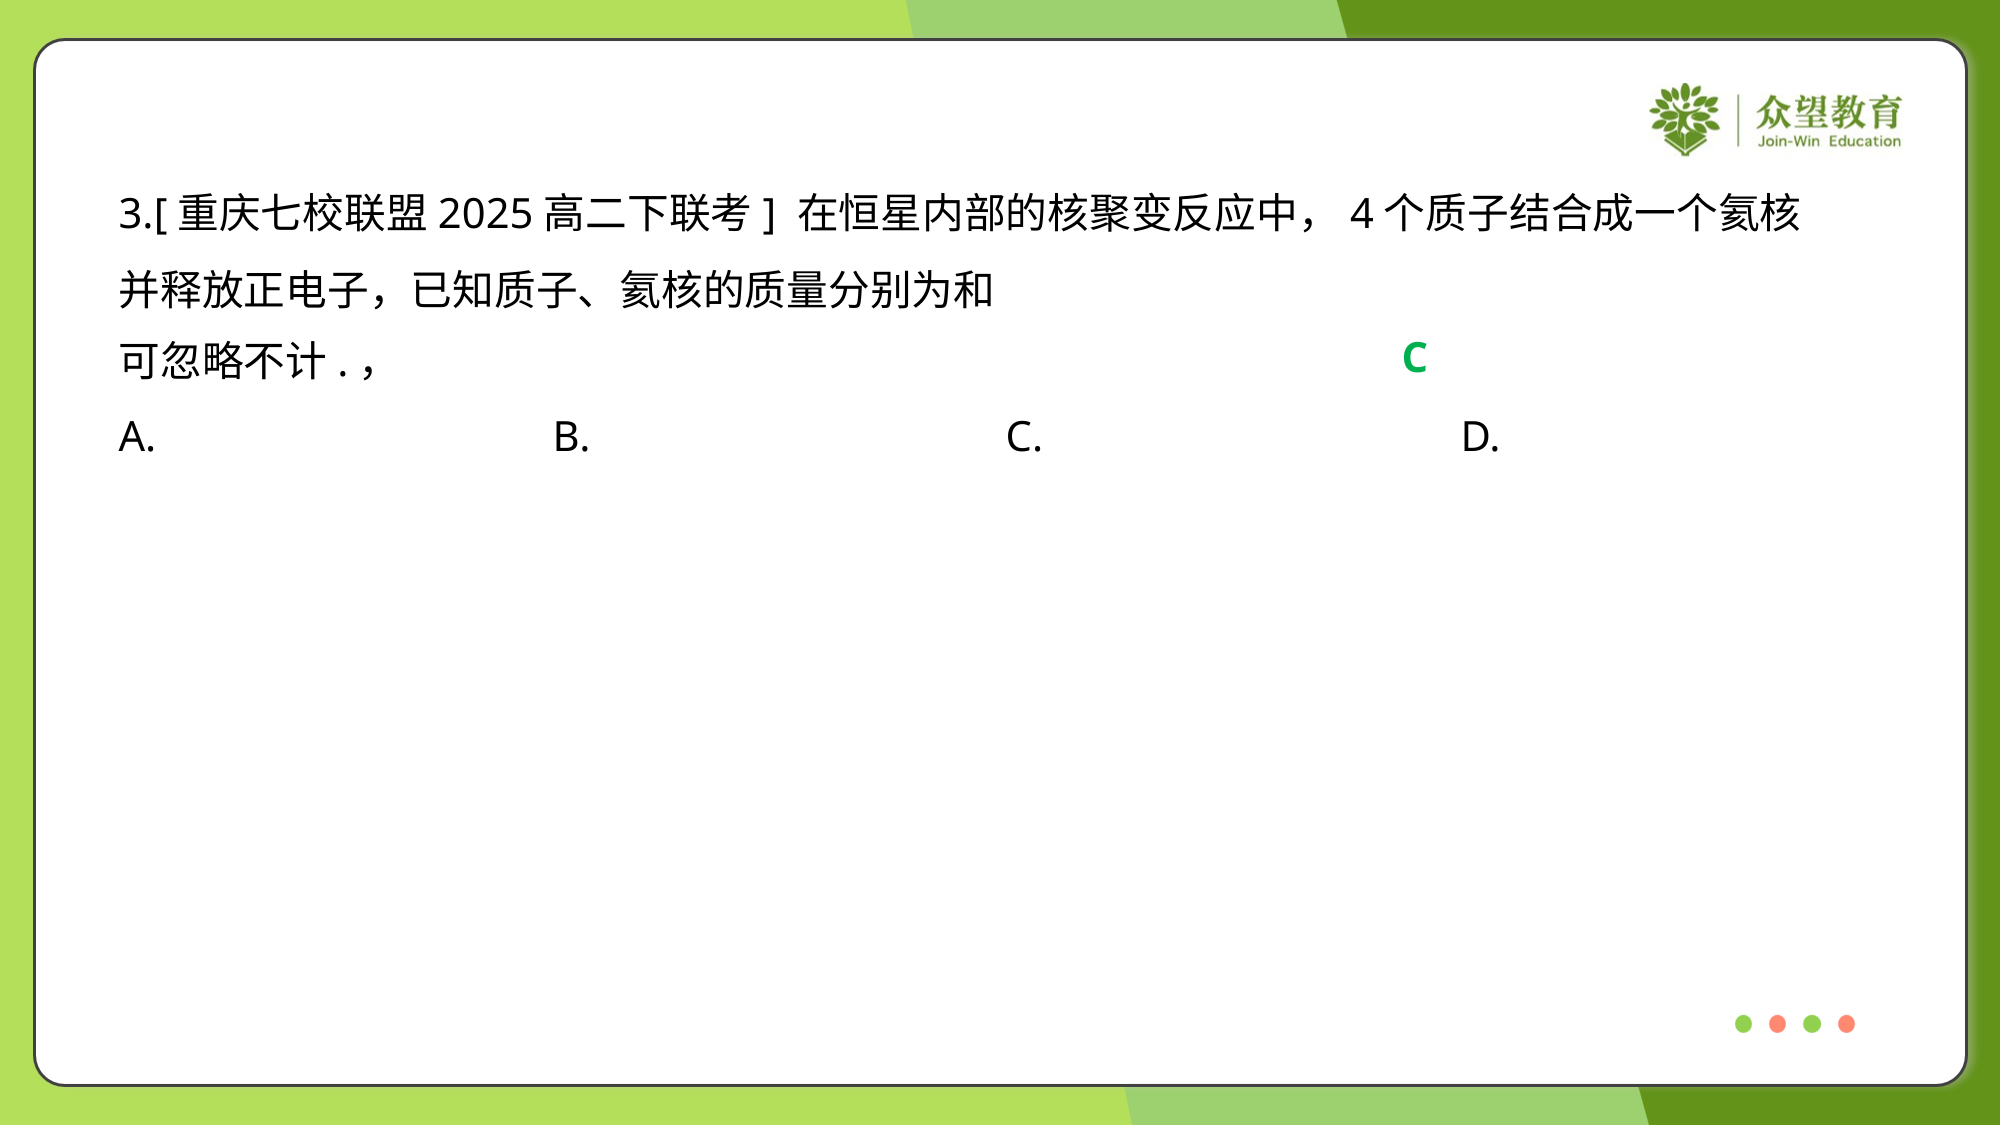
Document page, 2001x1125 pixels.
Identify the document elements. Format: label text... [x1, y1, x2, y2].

text_box C [1385, 310, 1445, 375]
picture [0, 0, 2000, 1125]
